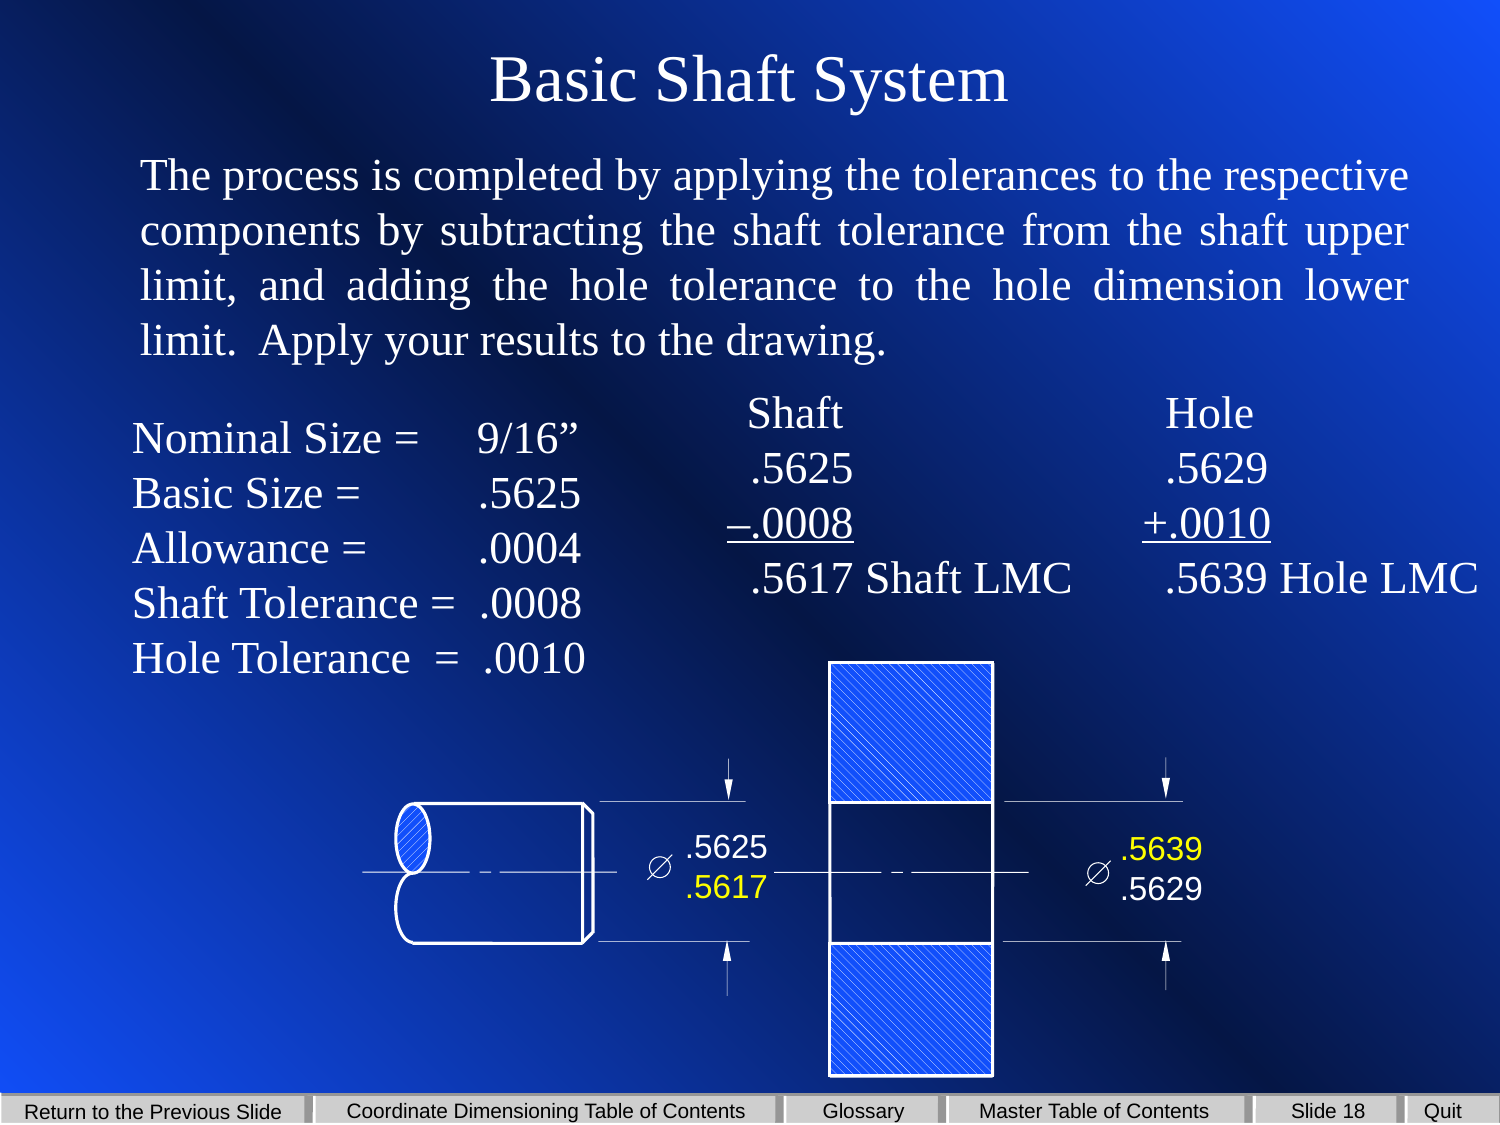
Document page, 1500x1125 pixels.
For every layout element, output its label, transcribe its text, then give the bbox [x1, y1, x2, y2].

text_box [362, 662, 1219, 1077]
list The process is completed by applying the tolerances to the respective components by subtracting the shaft tolerance from the shaft upper limit, and adding the hole tolerance to the hole dimension lower limit. Apply your results to the drawing. [124, 136, 1426, 388]
text_box Shaft Hole .5625 .5629 –.0008 +.0010 .5617 Shaft LMC .5639 Hole LMC [712, 374, 1500, 610]
text_box Nominal Size = 9/16” Basic Size = .5625 Allowance = .0004 Shaft Tolerance = .0008 Hole Tolerance = .0010 [117, 399, 602, 690]
title Basic Shaft System [111, 11, 1388, 139]
